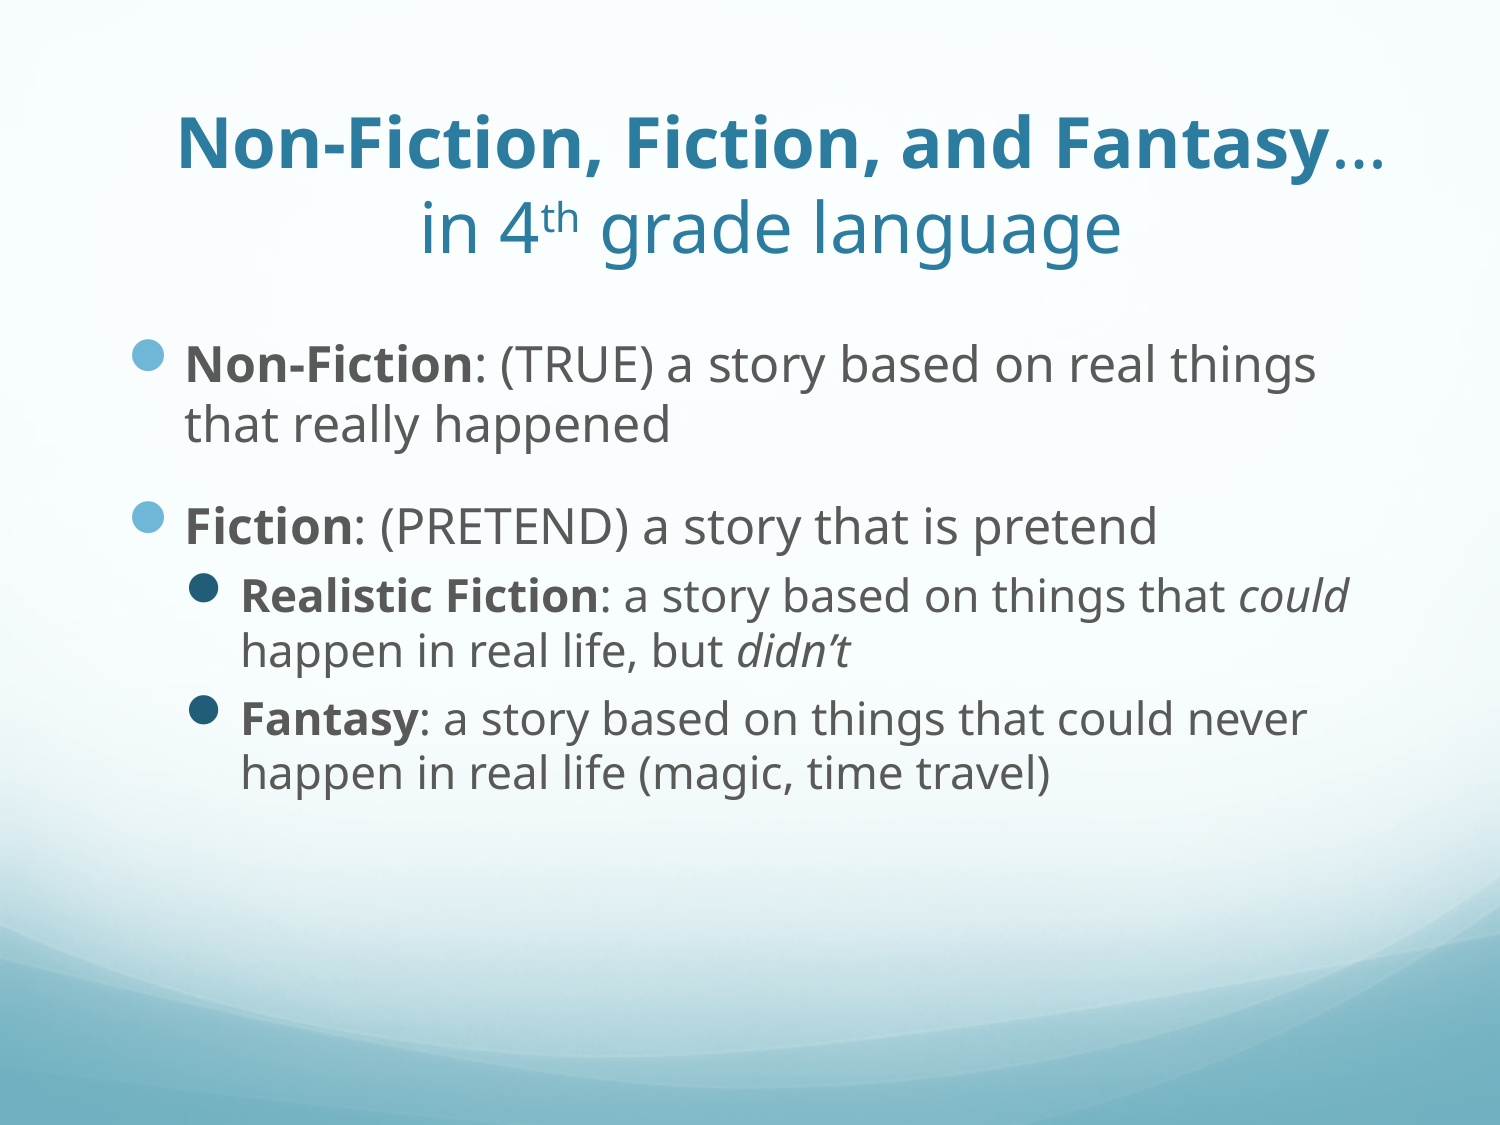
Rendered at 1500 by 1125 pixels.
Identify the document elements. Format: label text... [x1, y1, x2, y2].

title Non-Fiction, Fiction, and Fantasy… in 4th grade language [62, 87, 1500, 275]
list Non-Fiction: (TRUE) a story based on real things that really happened Fiction: (PRETEND) a story that is pretend Realistic Fiction: a story based on things that could happen in real life, but didn’t Fantasy: a story based on things that could never happen in real life (magic, time travel) [112, 324, 1425, 1000]
